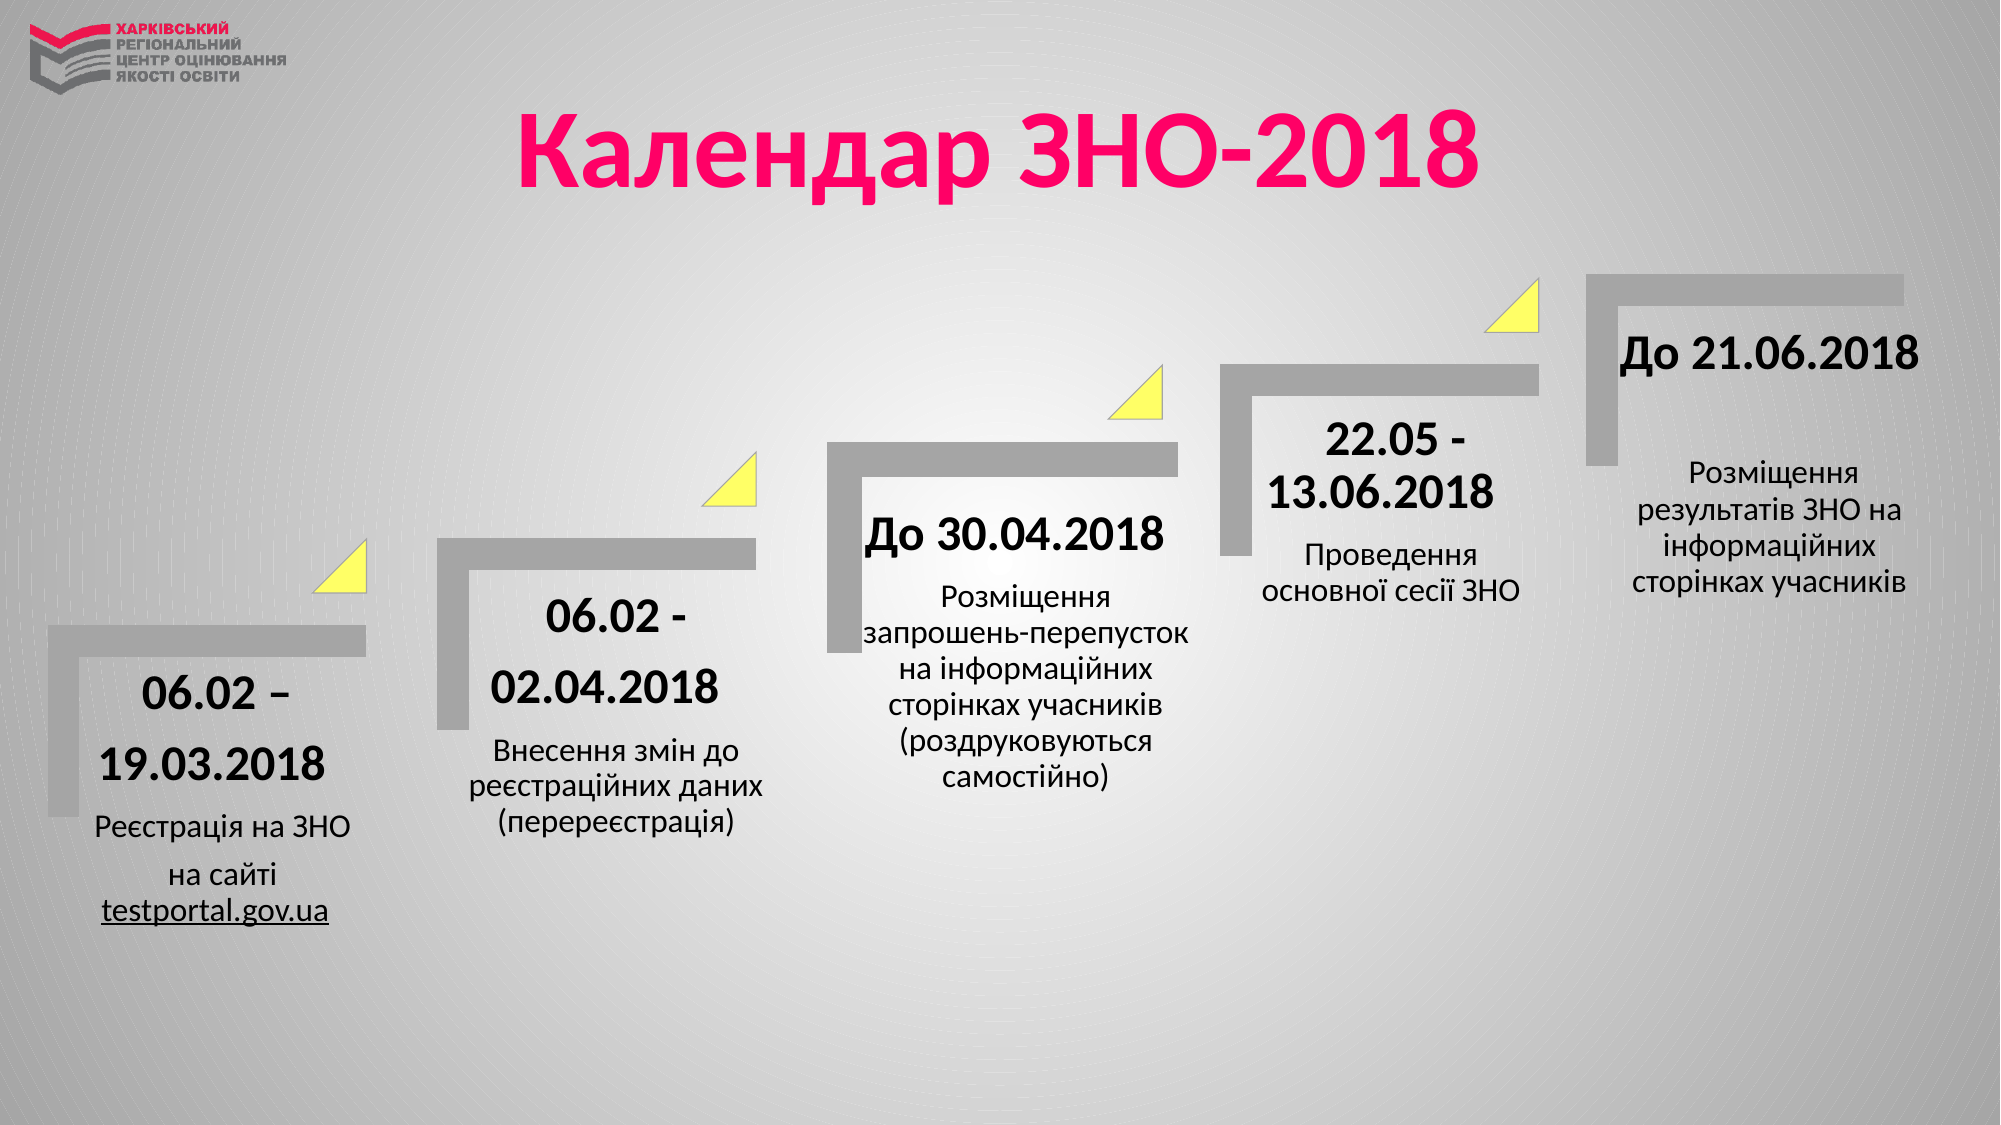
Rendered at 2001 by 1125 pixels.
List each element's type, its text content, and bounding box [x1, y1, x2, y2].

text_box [43, 118, 1957, 1068]
text_box Календар ЗНО-2018 [171, 83, 1828, 118]
picture [30, 21, 286, 95]
